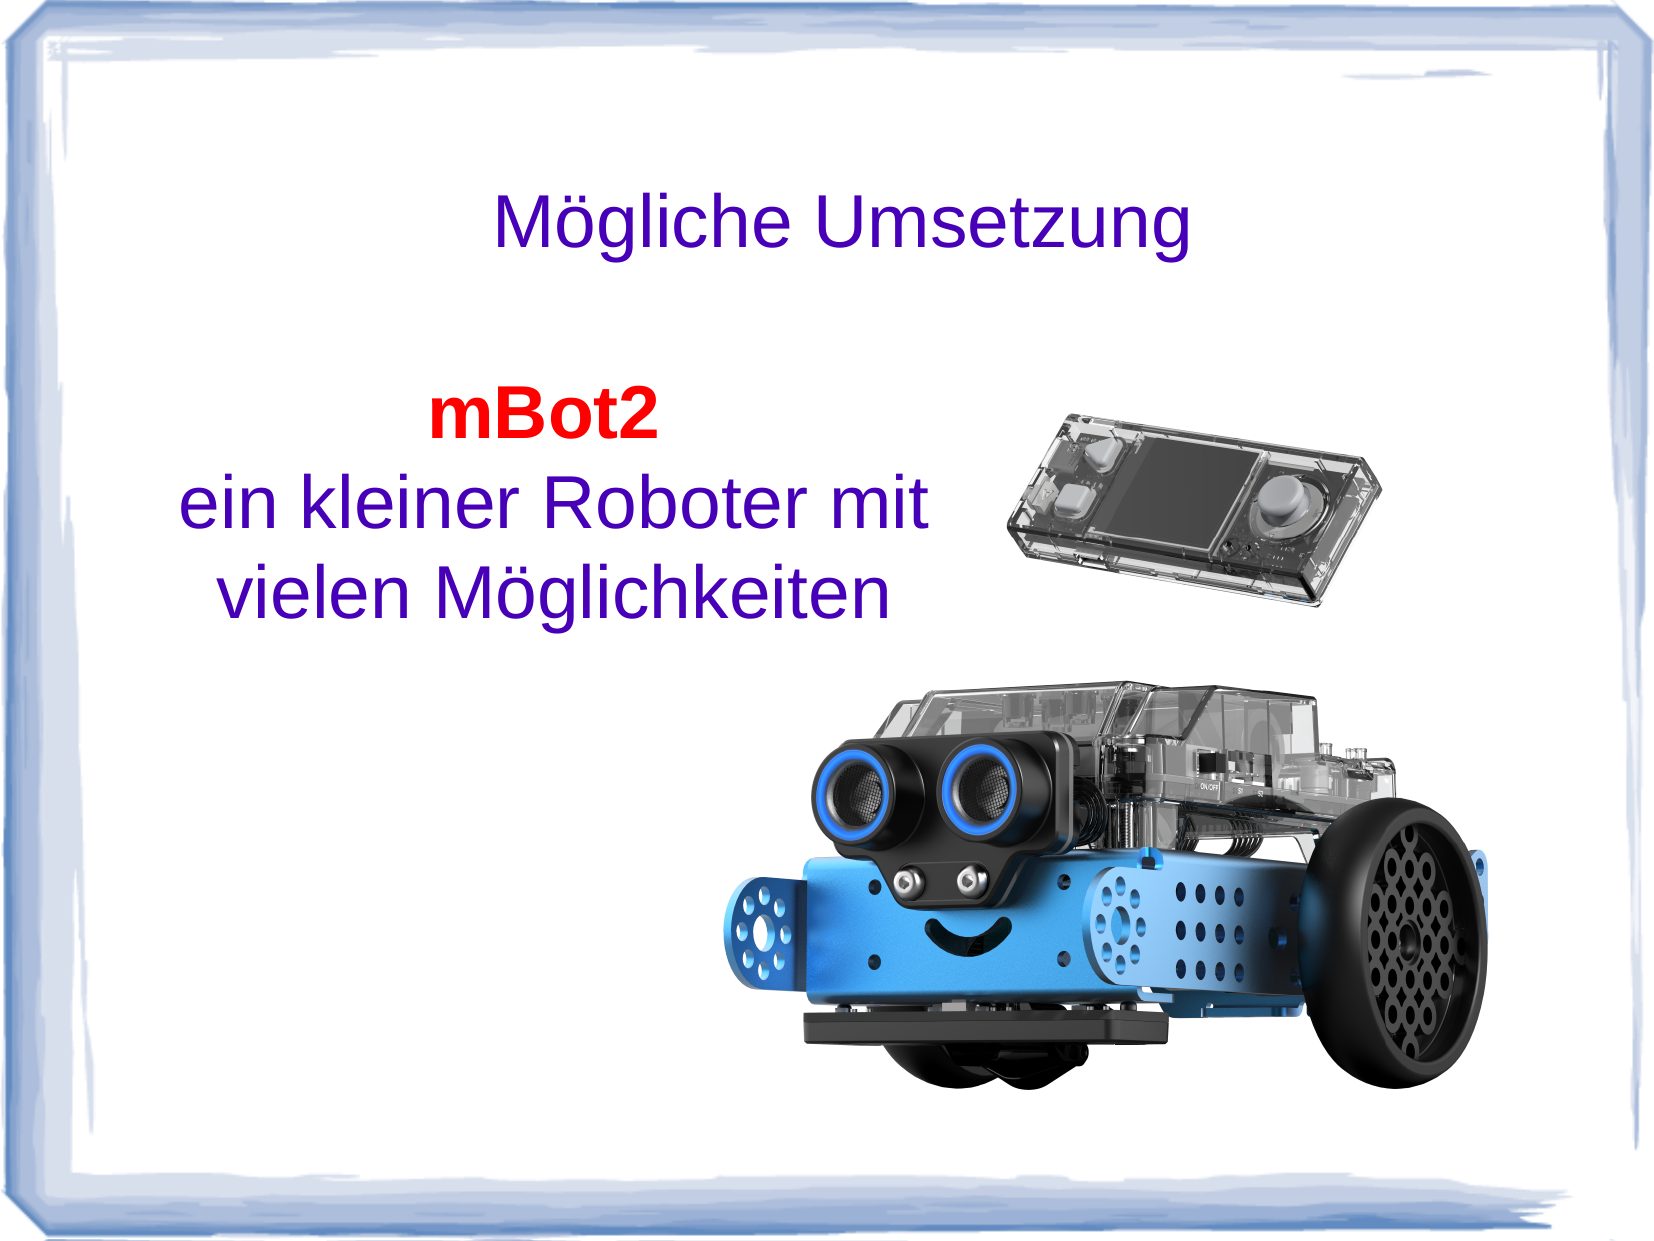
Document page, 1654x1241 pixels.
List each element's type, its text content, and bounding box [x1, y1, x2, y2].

text_box mBot2 ein kleiner Roboter mit vielen Möglichkeiten [106, 356, 1003, 691]
text_box Mögliche Umsetzung [129, 165, 1577, 278]
picture [0, 0, 1654, 1241]
